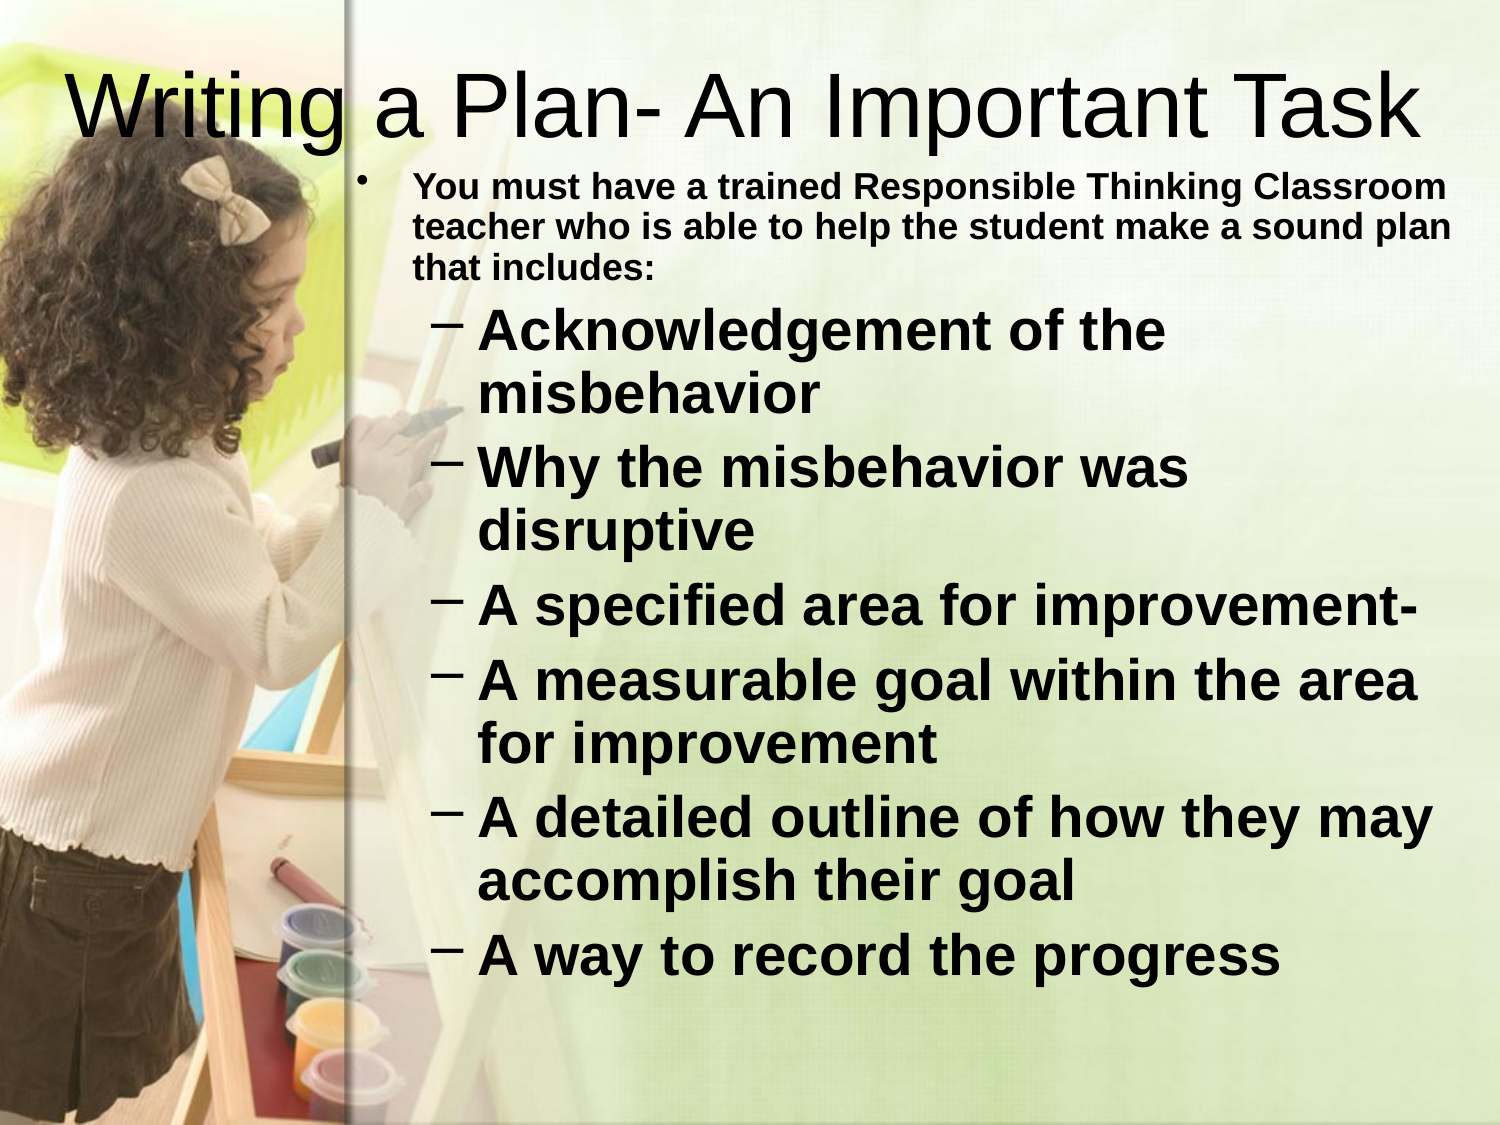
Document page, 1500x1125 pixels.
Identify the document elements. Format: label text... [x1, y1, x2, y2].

list You must have a trained Responsible Thinking Classroom teacher who is able to help the student make a sound plan that includes: Acknowledgement of the misbehavior Why the misbehavior was disruptive A specified area for improvement- A measurable goal within the area for improvement A detailed outline of how they may accomplish their goal A way to record the progress [340, 159, 1471, 835]
picture [0, 0, 1500, 1125]
title Writing a Plan- An Important Task [0, 28, 1463, 173]
